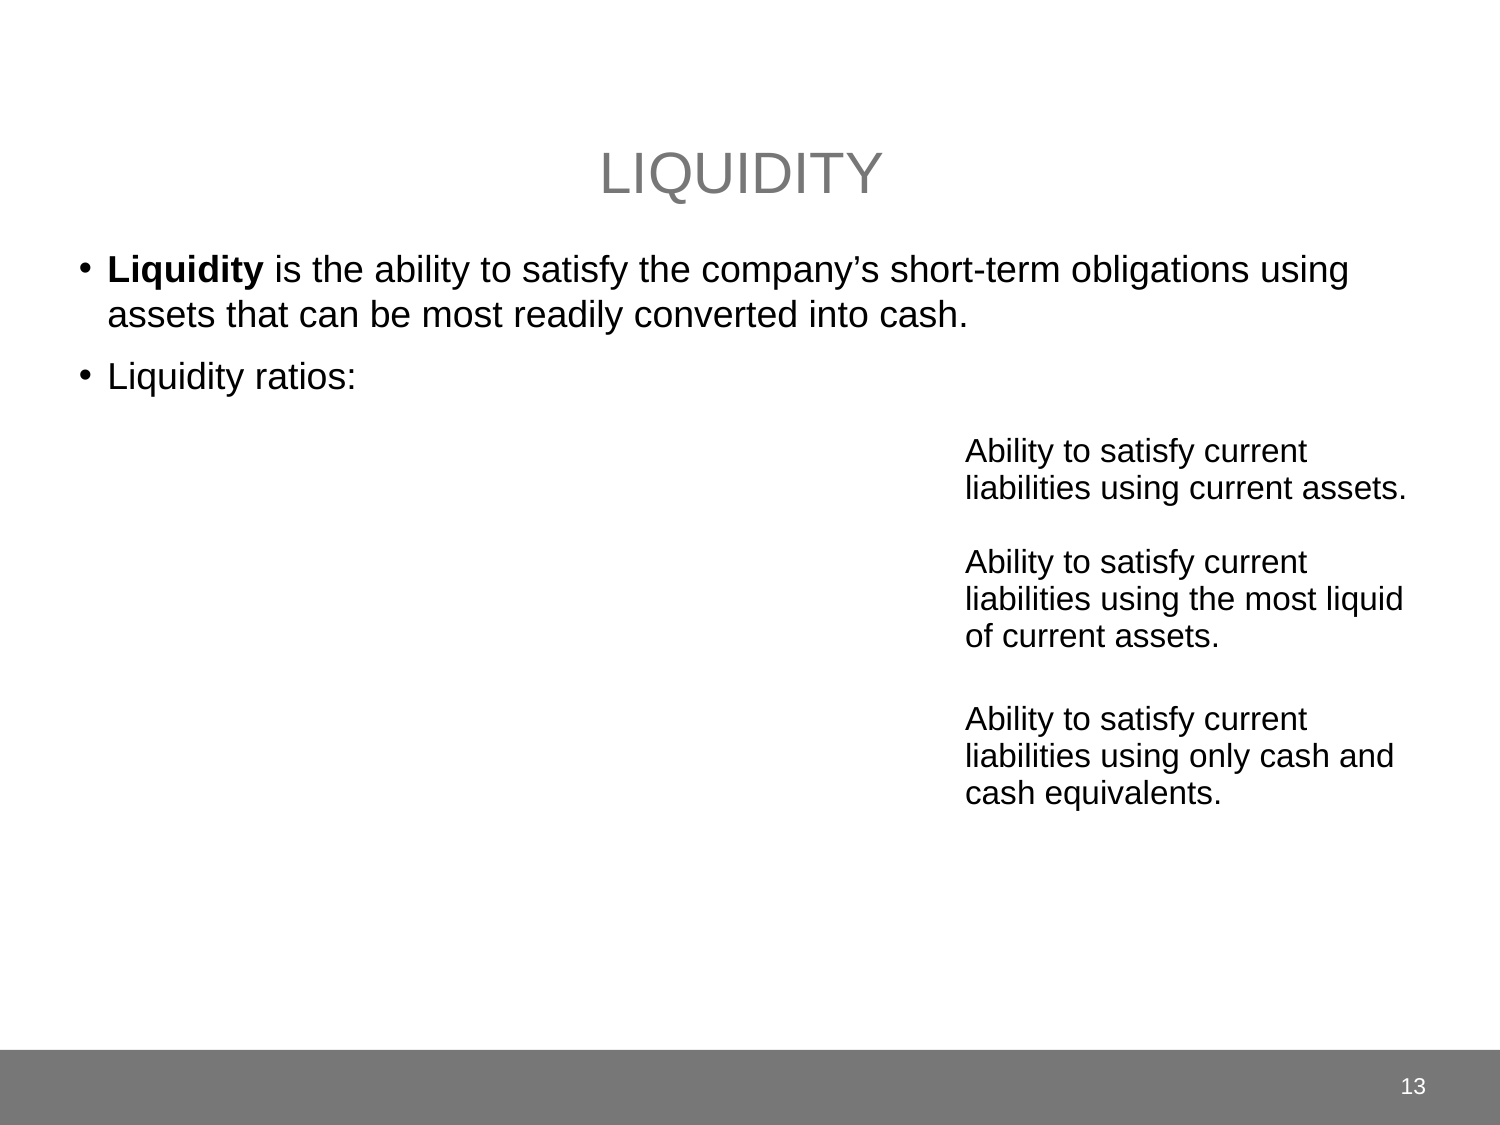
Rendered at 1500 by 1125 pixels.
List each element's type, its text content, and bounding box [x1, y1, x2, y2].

list Liquidity is the ability to satisfy the company’s short-term obligations using assets that can be most readily converted into cash. Liquidity ratios: [62, 237, 1437, 1013]
title Liquidity [62, 24, 1437, 213]
slide_number 13 [1312, 1055, 1442, 1116]
